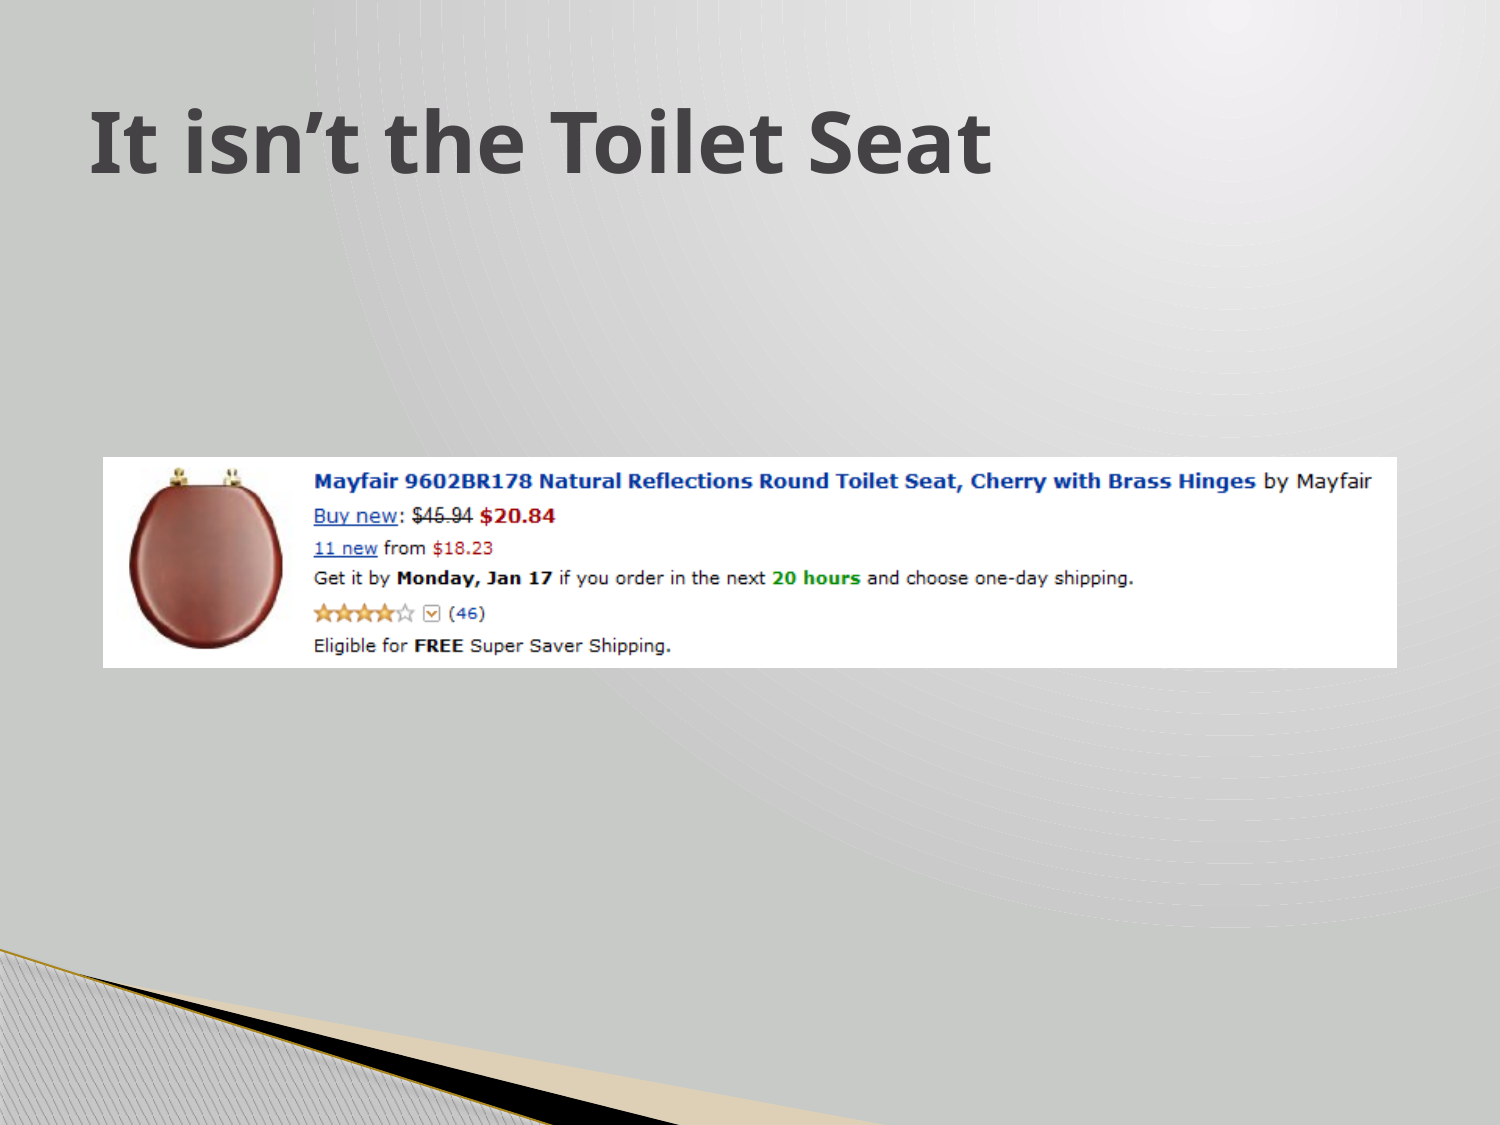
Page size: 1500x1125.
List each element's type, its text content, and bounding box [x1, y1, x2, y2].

picture [102, 457, 1398, 668]
title It isn’t the Toilet Seat [75, 45, 1425, 233]
